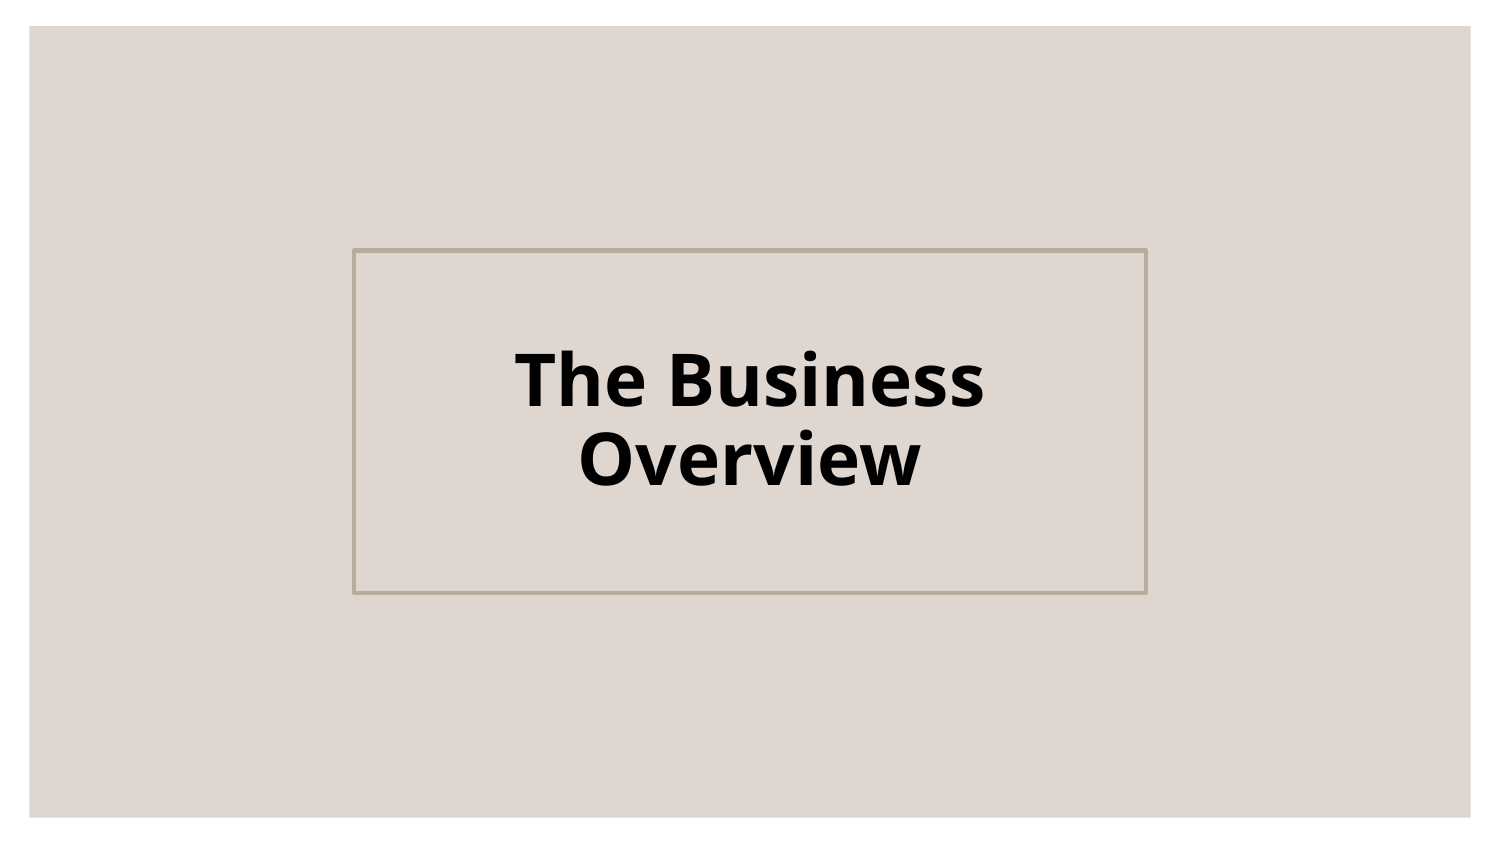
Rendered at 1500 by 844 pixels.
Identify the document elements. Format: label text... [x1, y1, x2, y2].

text_box [29, 26, 1471, 818]
text_box The Business Overview [454, 334, 1046, 508]
text_box [354, 250, 1146, 594]
